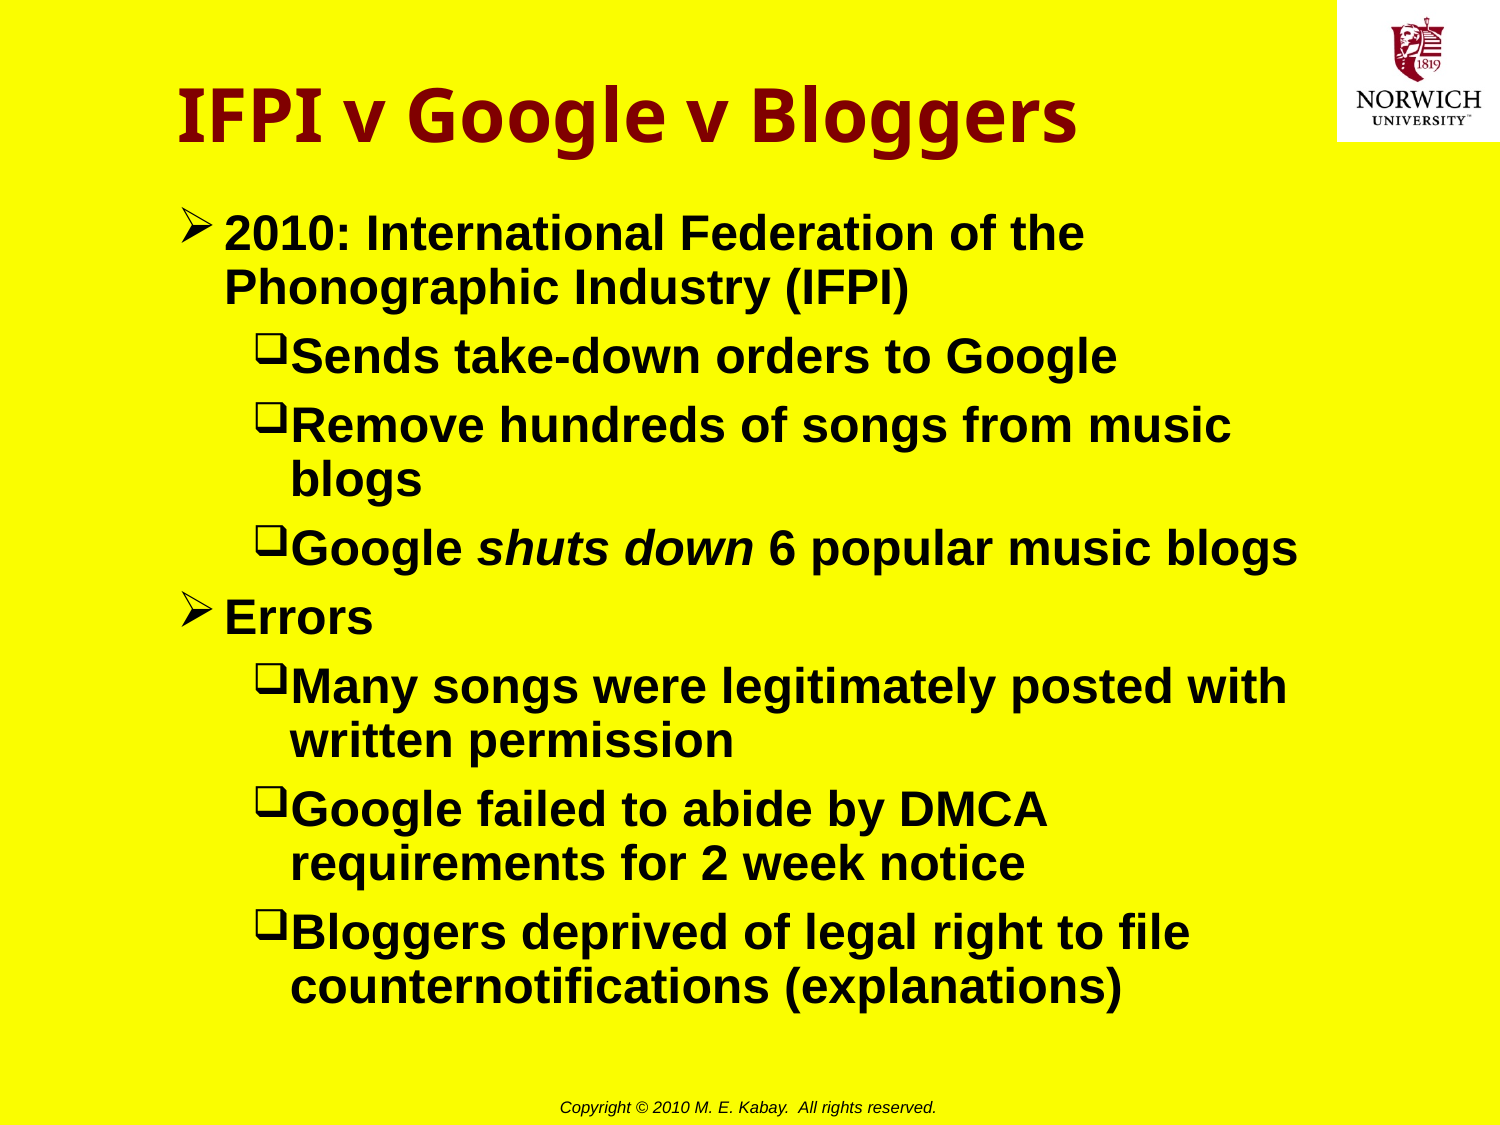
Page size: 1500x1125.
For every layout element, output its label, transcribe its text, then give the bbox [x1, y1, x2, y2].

picture [1337, 0, 1500, 142]
list 2010: International Federation of the Phonographic Industry (IFPI) Sends take-down orders to Google Remove hundreds of songs from music blogs Google shuts down 6 popular music blogs Errors Many songs were legitimately posted with written permission Google failed to abide by DMCA requirements for 2 week notice Bloggers deprived of legal right to file counternotifications (explanations) [161, 199, 1339, 1039]
title IFPI v Google v Bloggers [161, 24, 1339, 199]
